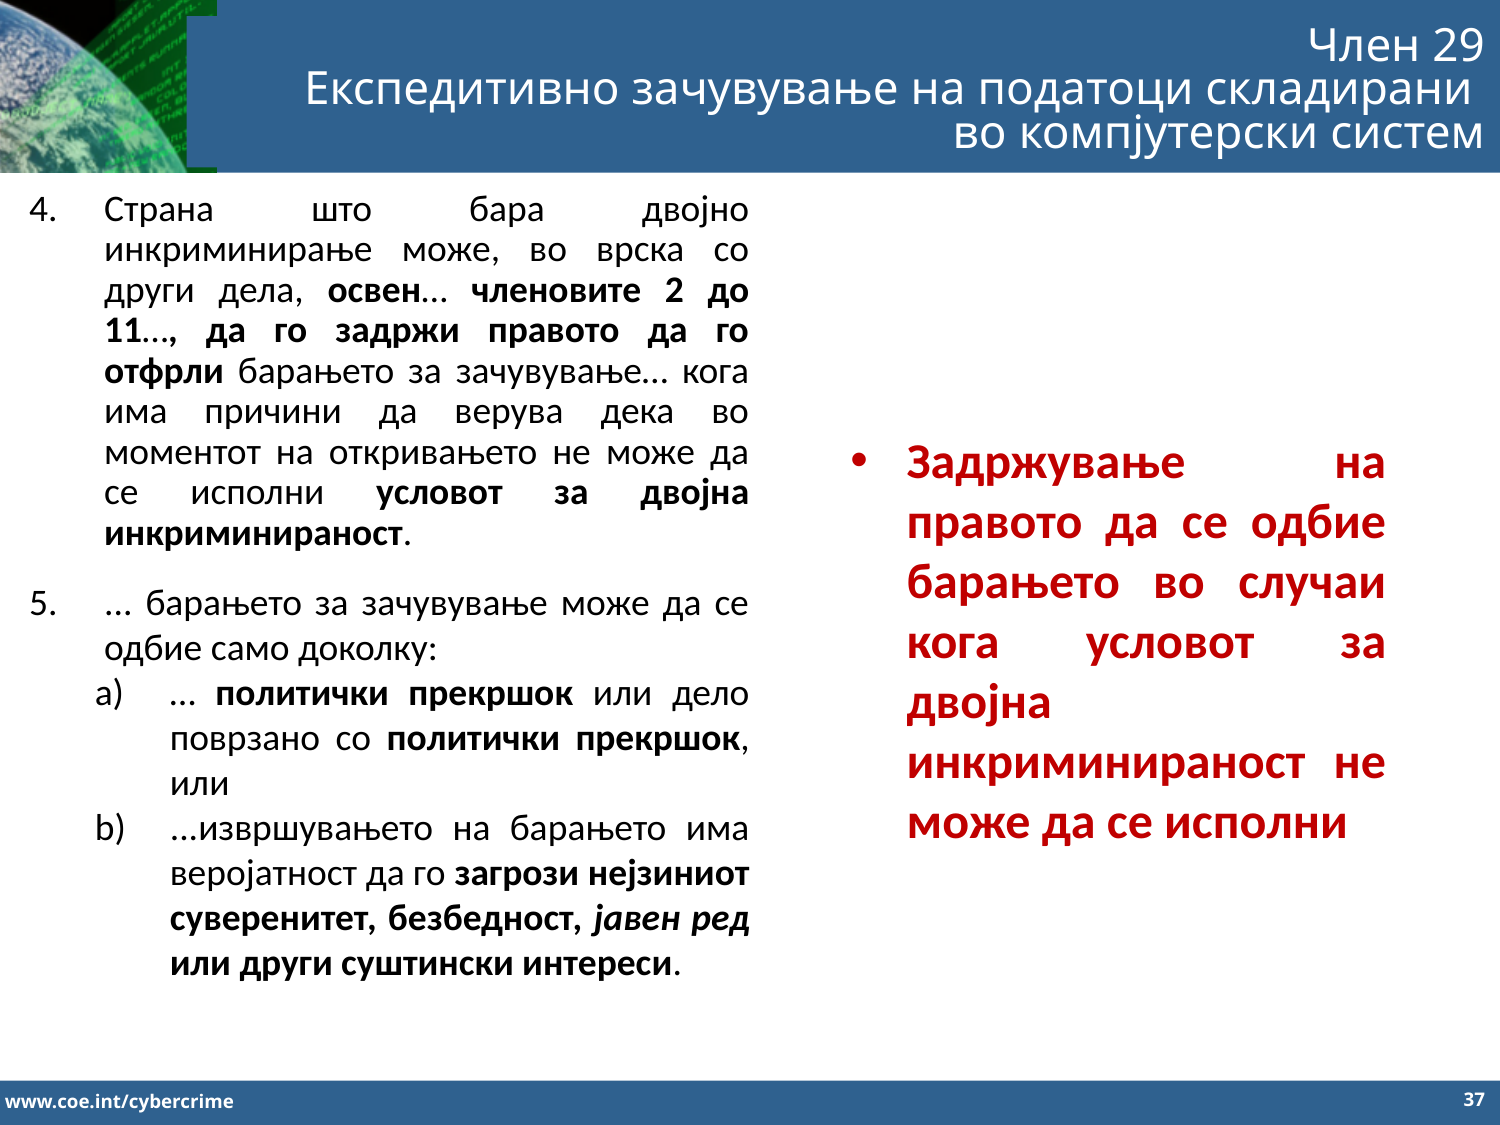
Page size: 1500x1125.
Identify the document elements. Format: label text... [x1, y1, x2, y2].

text_box Задржување на правото да се одбие барањето во случаи кога условот за двојна инкриминираност не може да се исполни [835, 421, 1402, 857]
text_box Член 29 Експедитивно зачувување на податоци складирани во компјутерски систем [186, 15, 1500, 168]
text_box Страна што бара двојно инкриминирање може, во врска со други дела, освен… членовите 2 до 11…, да го задржи правото да го отфрли барањето за зачувување… кога има причини да верува дека во моментот на откривањето не може да се исполни условот за двојна инкриминираност. ... барањето за зачувување може да се одбие само доколку: … политички прекршок или дело поврзано со политички прекршок, или ...извршувањето на барањето има веројатност да го загрози нејзиниот суверенитет, безбедност, јавен ред или други суштински интереси. [14, 181, 765, 991]
picture [0, 1, 217, 173]
slide_number 37 [1149, 1079, 1500, 1125]
